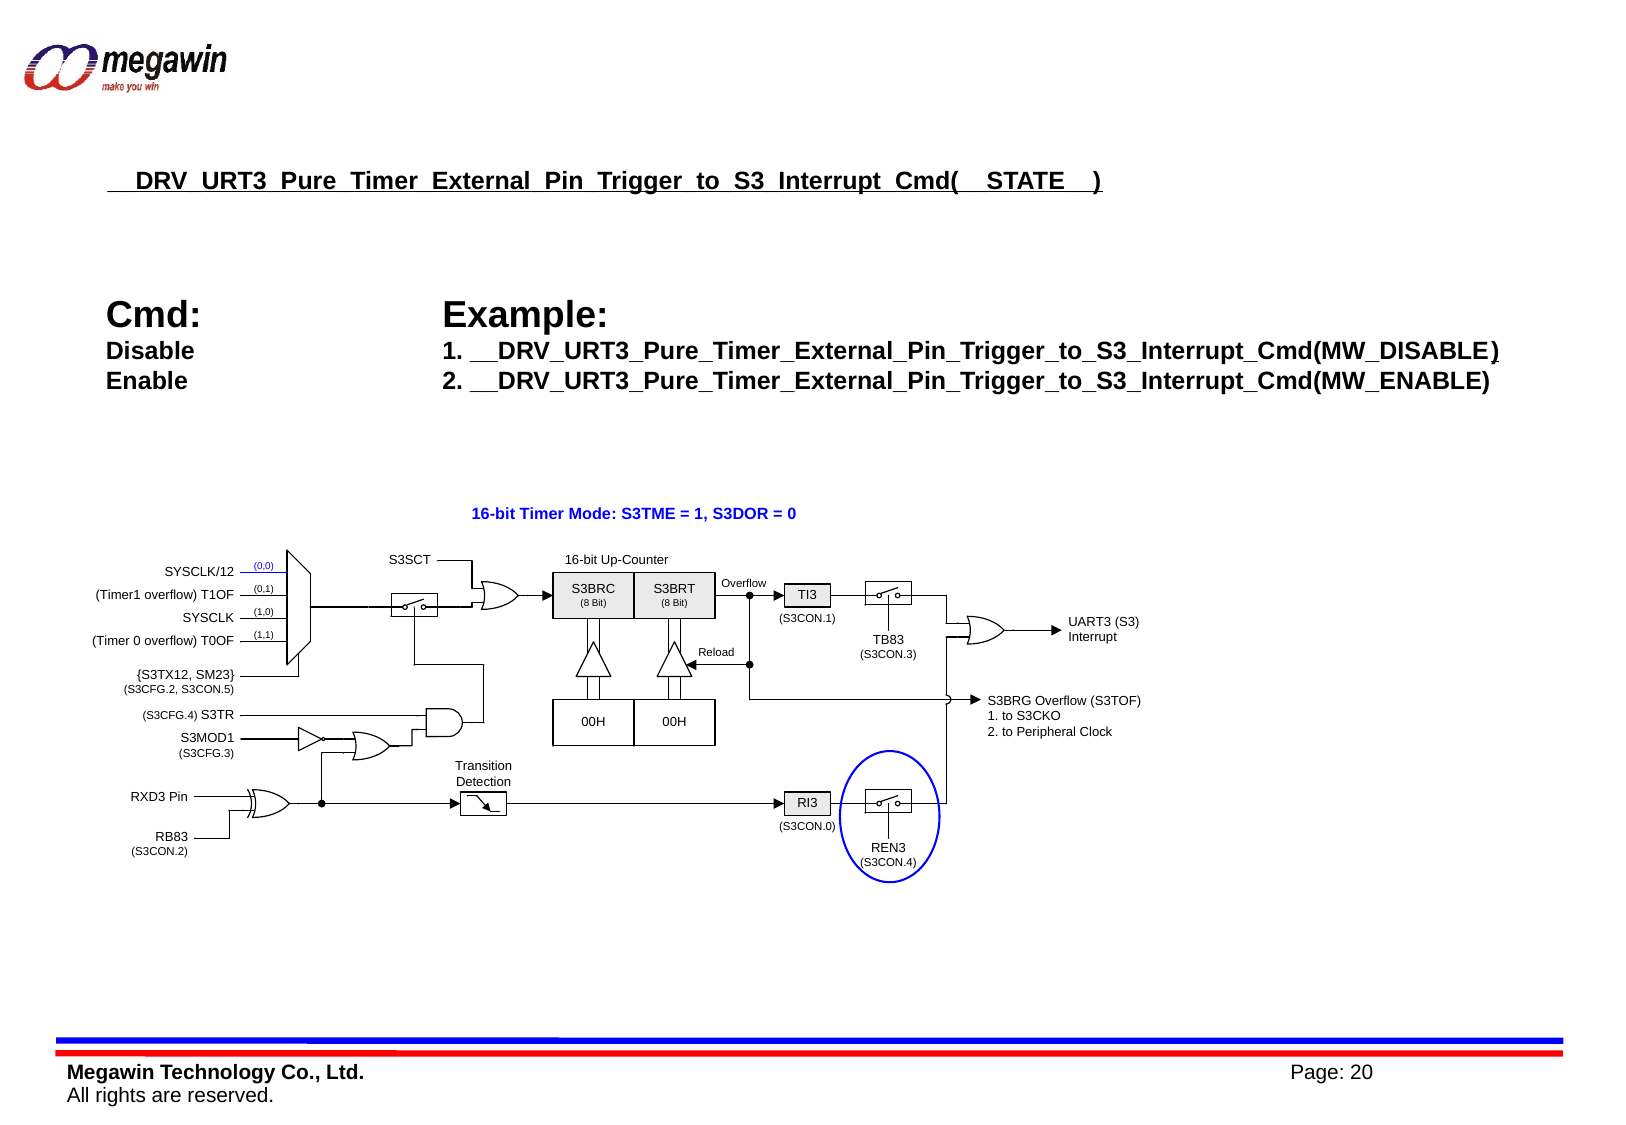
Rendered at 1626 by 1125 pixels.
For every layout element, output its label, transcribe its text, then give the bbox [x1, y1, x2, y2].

picture [19, 37, 231, 97]
text_box Example: 1. __DRV_URT3_Pure_Timer_External_Pin_Trigger_to_S3_Interrupt_Cmd(MW_DISABLE) 2. __DRV_URT3_Pure_Timer_External_Pin_Trigger_to_S3_Interrupt_Cmd(MW_ENABLE) [427, 282, 1625, 403]
text_box __DRV_URT3_Pure_Timer_External_Pin_Trigger_to_S3_Interrupt_Cmd(__STATE__) [93, 157, 1119, 202]
picture [90, 500, 1145, 873]
text_box Cmd: Disable Enable [91, 282, 227, 403]
text_box [862, 873, 917, 884]
